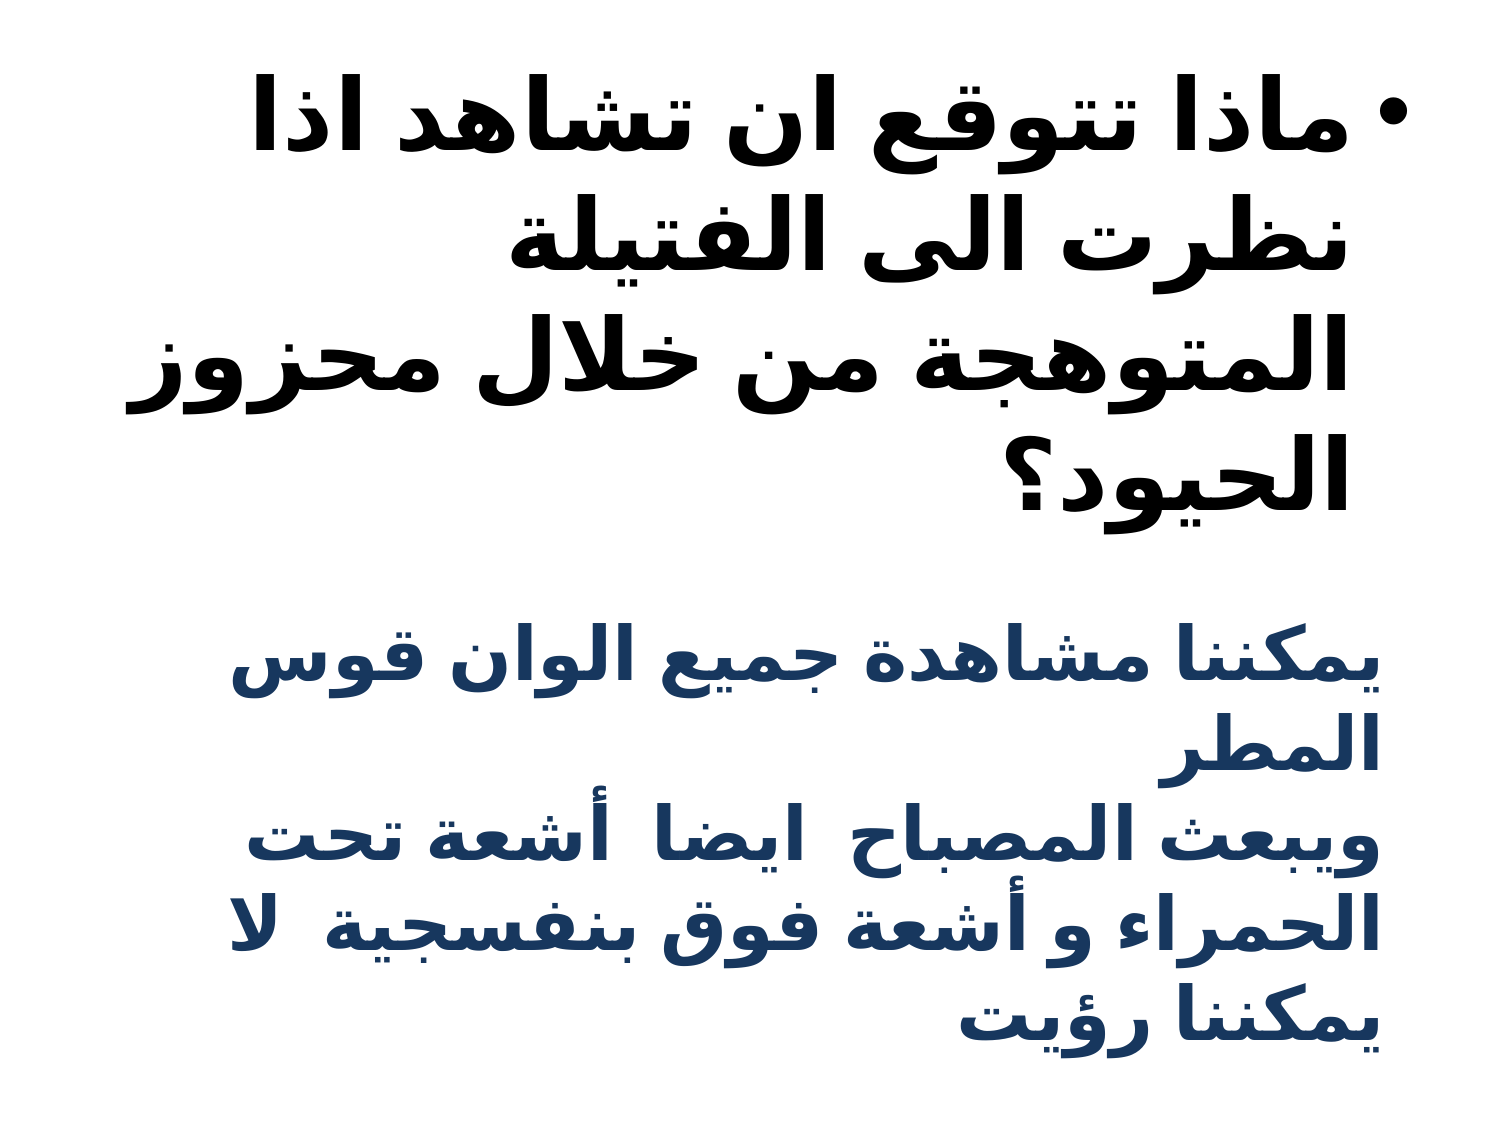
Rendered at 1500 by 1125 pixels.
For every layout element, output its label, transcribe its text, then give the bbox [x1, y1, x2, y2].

list ماذا تتوقع ان تشاهد اذا نظرت الى الفتيلة المتوهجة من خلال محزوز الحيود؟ [76, 42, 1427, 786]
text_box يمكننا مشاهدة جميع الوان قوس المطر ويبعث المصباح ايضا أشعة تحت الحمراء و أشعة فوق بنفسجية لا يمكننا رؤيت [76, 597, 1400, 1063]
